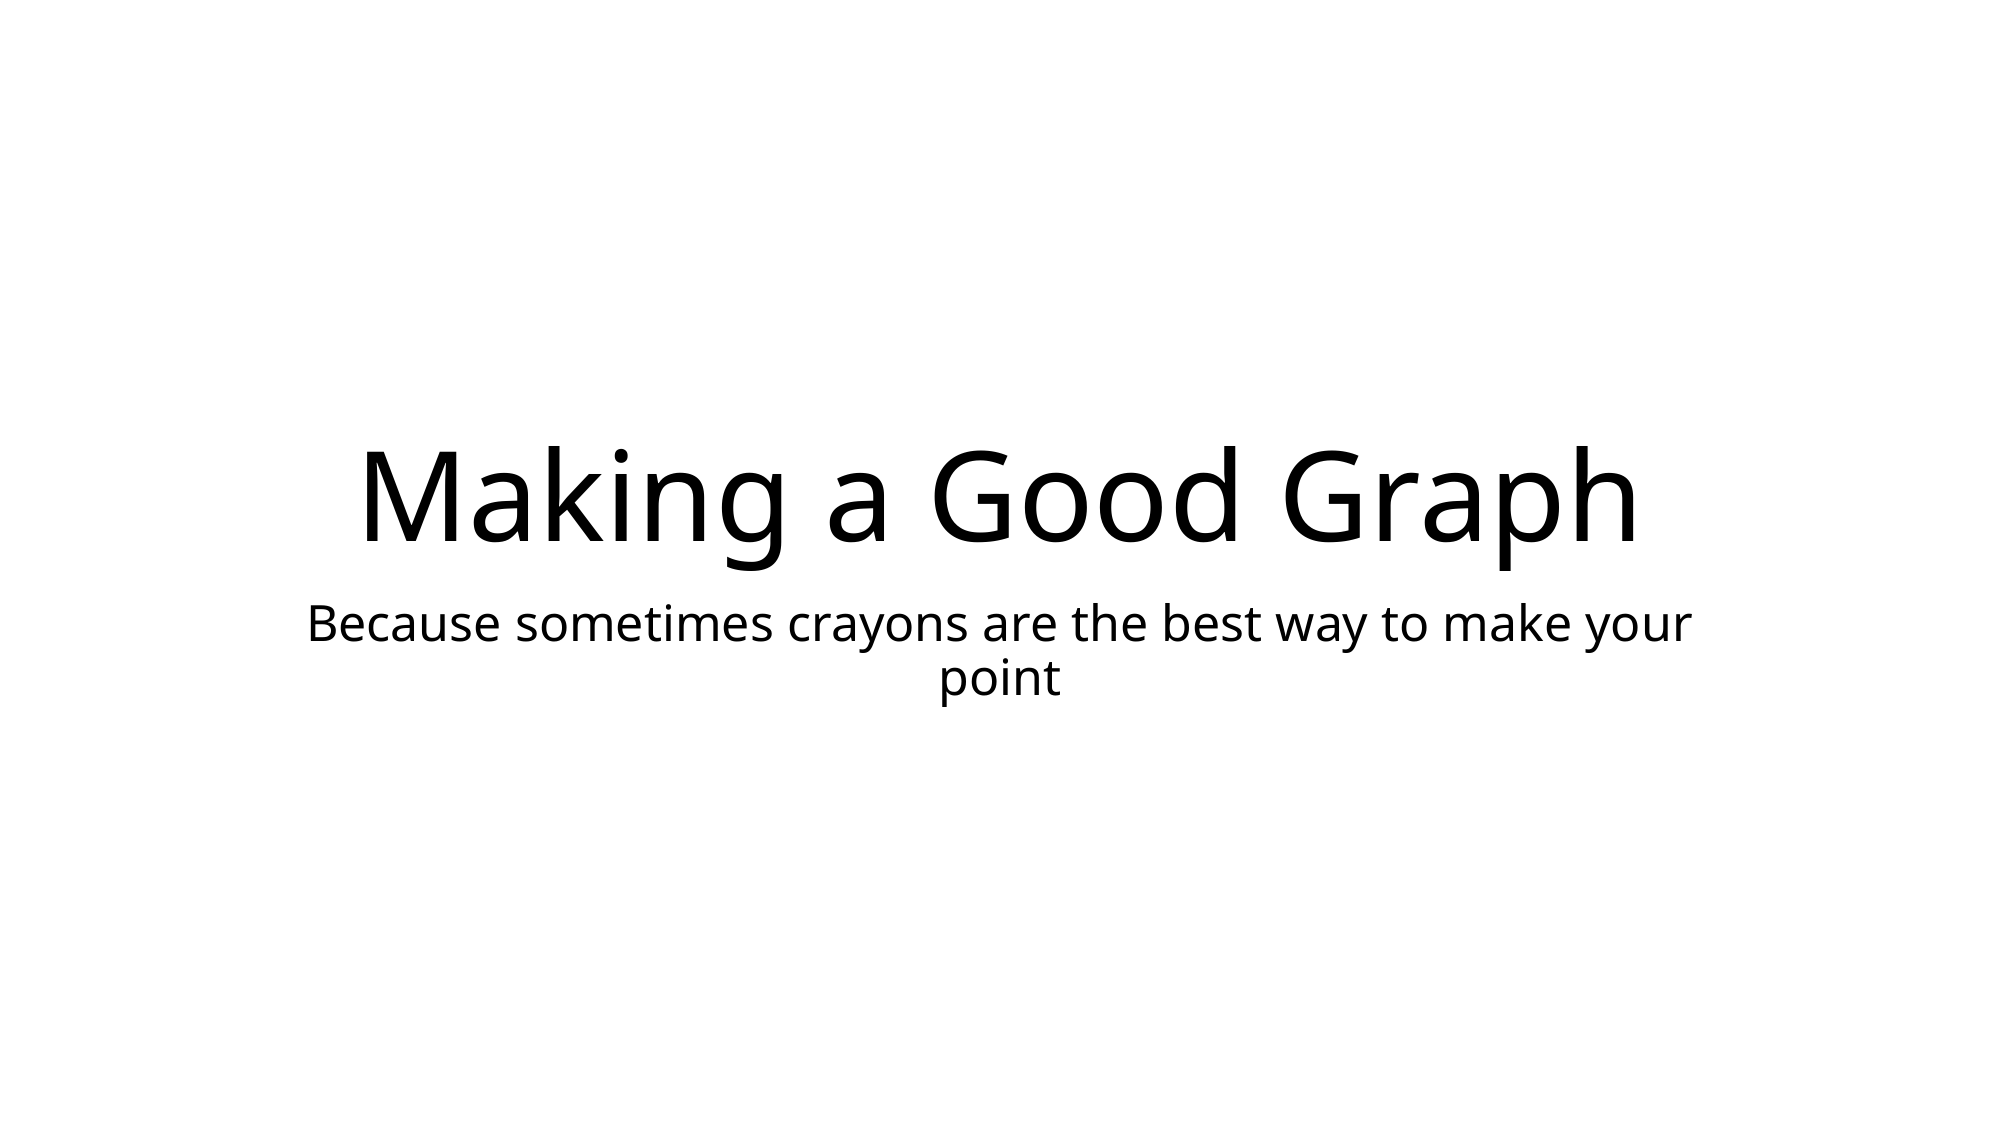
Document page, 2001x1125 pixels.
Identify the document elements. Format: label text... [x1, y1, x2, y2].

title Making a Good Graph [249, 184, 1750, 576]
subtitle Because sometimes crayons are the best way to make your point [249, 590, 1750, 863]
